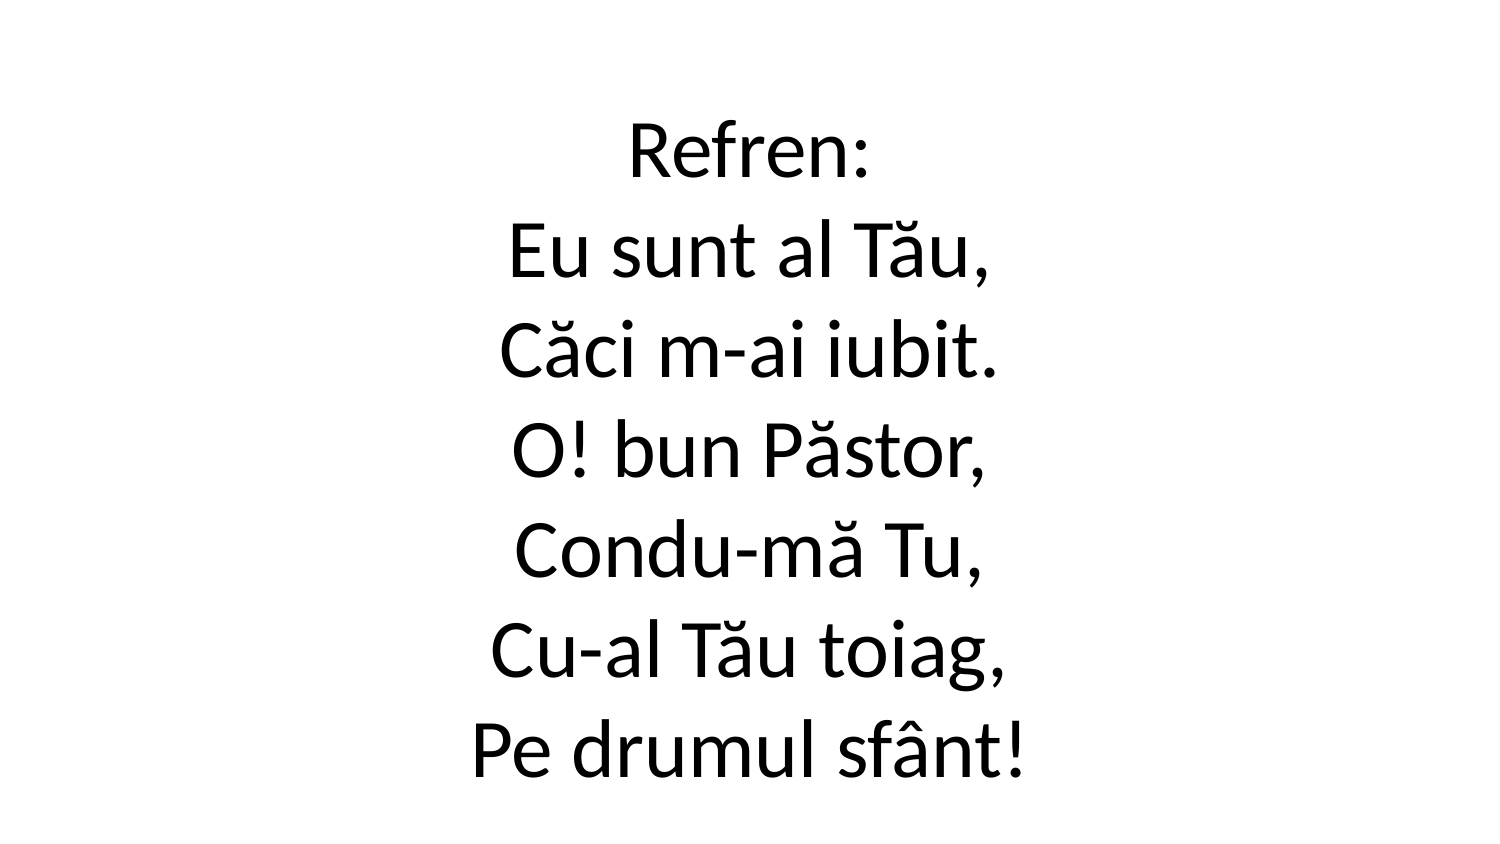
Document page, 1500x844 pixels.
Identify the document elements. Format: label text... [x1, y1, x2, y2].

text_box Refren: Eu sunt al Tău, Căci m-ai iubit. O! bun Păstor, Condu-mă Tu, Cu-al Tău toiag, Pe drumul sfânt! [455, 42, 1045, 802]
